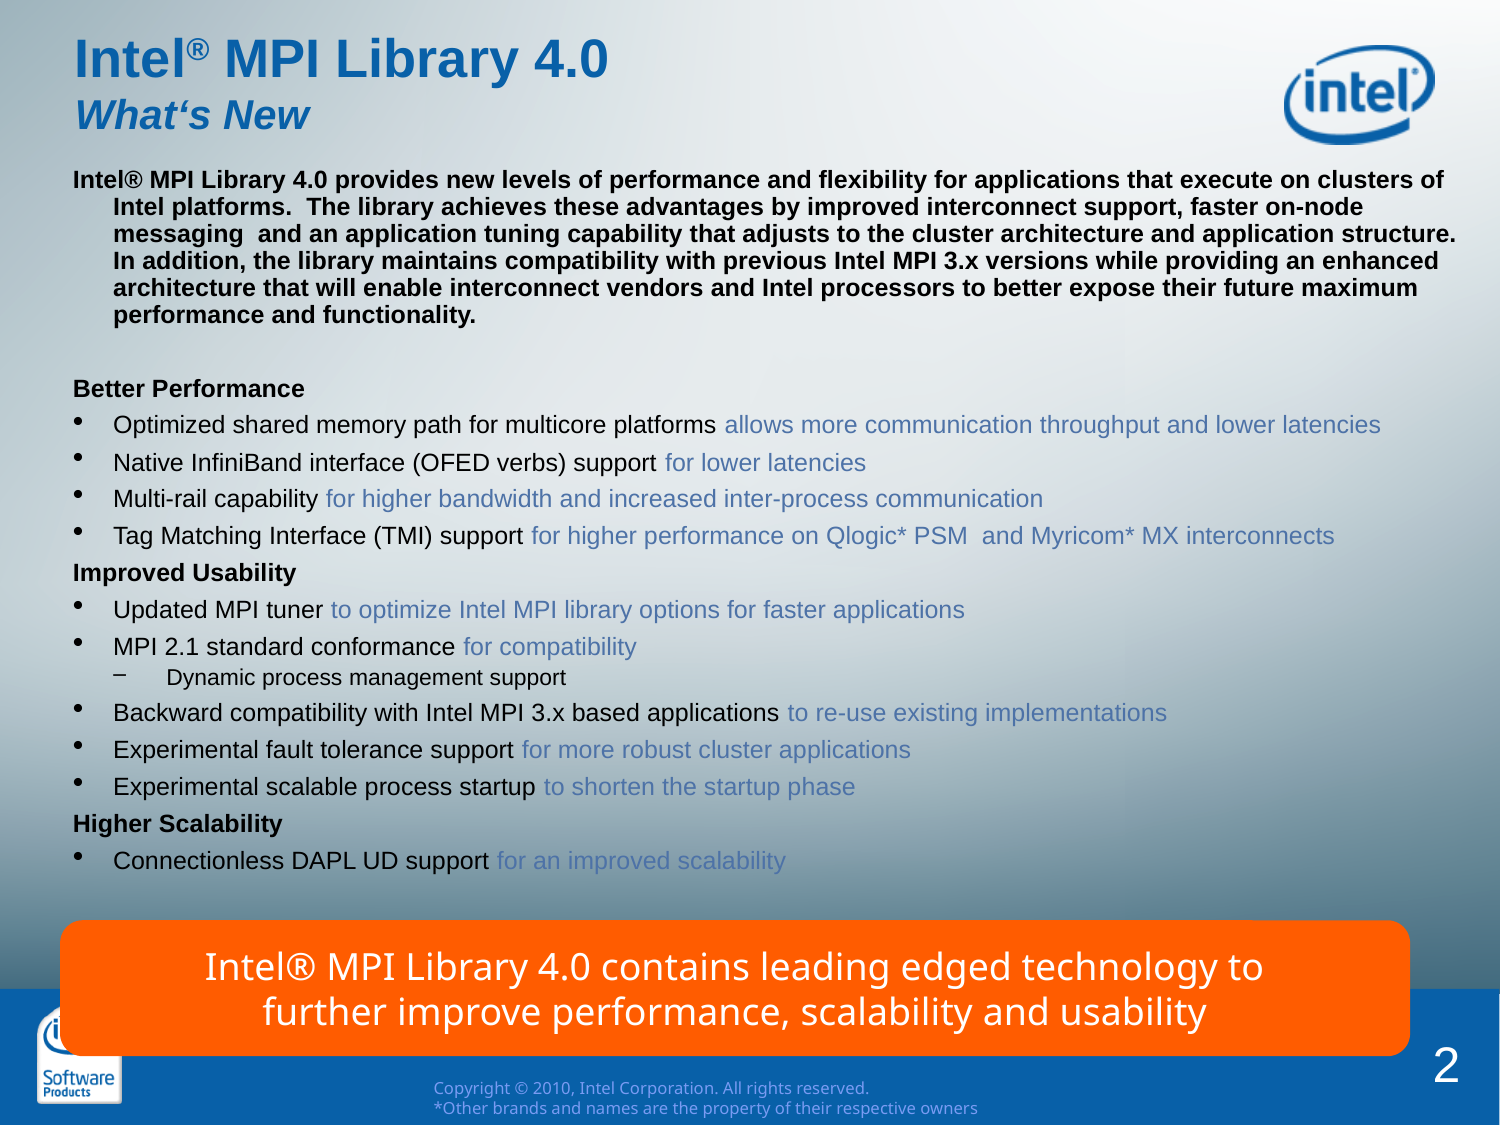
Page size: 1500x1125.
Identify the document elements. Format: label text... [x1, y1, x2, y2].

text_box Intel® MPI Library 4.0 contains leading edged technology to further improve performance, scalability and usability [60, 920, 1411, 1057]
list Intel® MPI Library 4.0 provides new levels of performance and flexibility for applications that execute on clusters of Intel platforms. The library achieves these advantages by improved interconnect support, faster on-node messaging and an application tuning capability that adjusts to the cluster architecture and application structure. In addition, the library maintains compatibility with previous Intel MPI 3.x versions while providing an enhanced architecture that will enable interconnect vendors and Intel processors to better expose their future maximum performance and functionality. Better Performance Optimized shared memory path for multicore platforms allows more communication throughput and lower latencies Native InfiniBand interface (OFED verbs) support for lower latencies Multi-rail capability for higher bandwidth and increased inter-process communication Tag Matching Interface (TMI) support for higher performance on Qlogic* PSM and Myricom* MX interconnects Improved Usability Updated MPI tuner to optimize Intel MPI library options for faster applications MPI 2.1 standard conformance for compatibility Dynamic process management support Backward compatibility with Intel MPI 3.x based applications to re-use existing implementations Experimental fault tolerance support for more robust cluster applications Experimental scalable process startup to shorten the startup phase Higher Scalability Connectionless DAPL UD support for an improved scalability [72, 166, 1473, 888]
title Intel® MPI Library 4.0 What‘s New [74, 22, 1225, 166]
picture [37, 999, 122, 1104]
picture [0, 0, 1500, 988]
